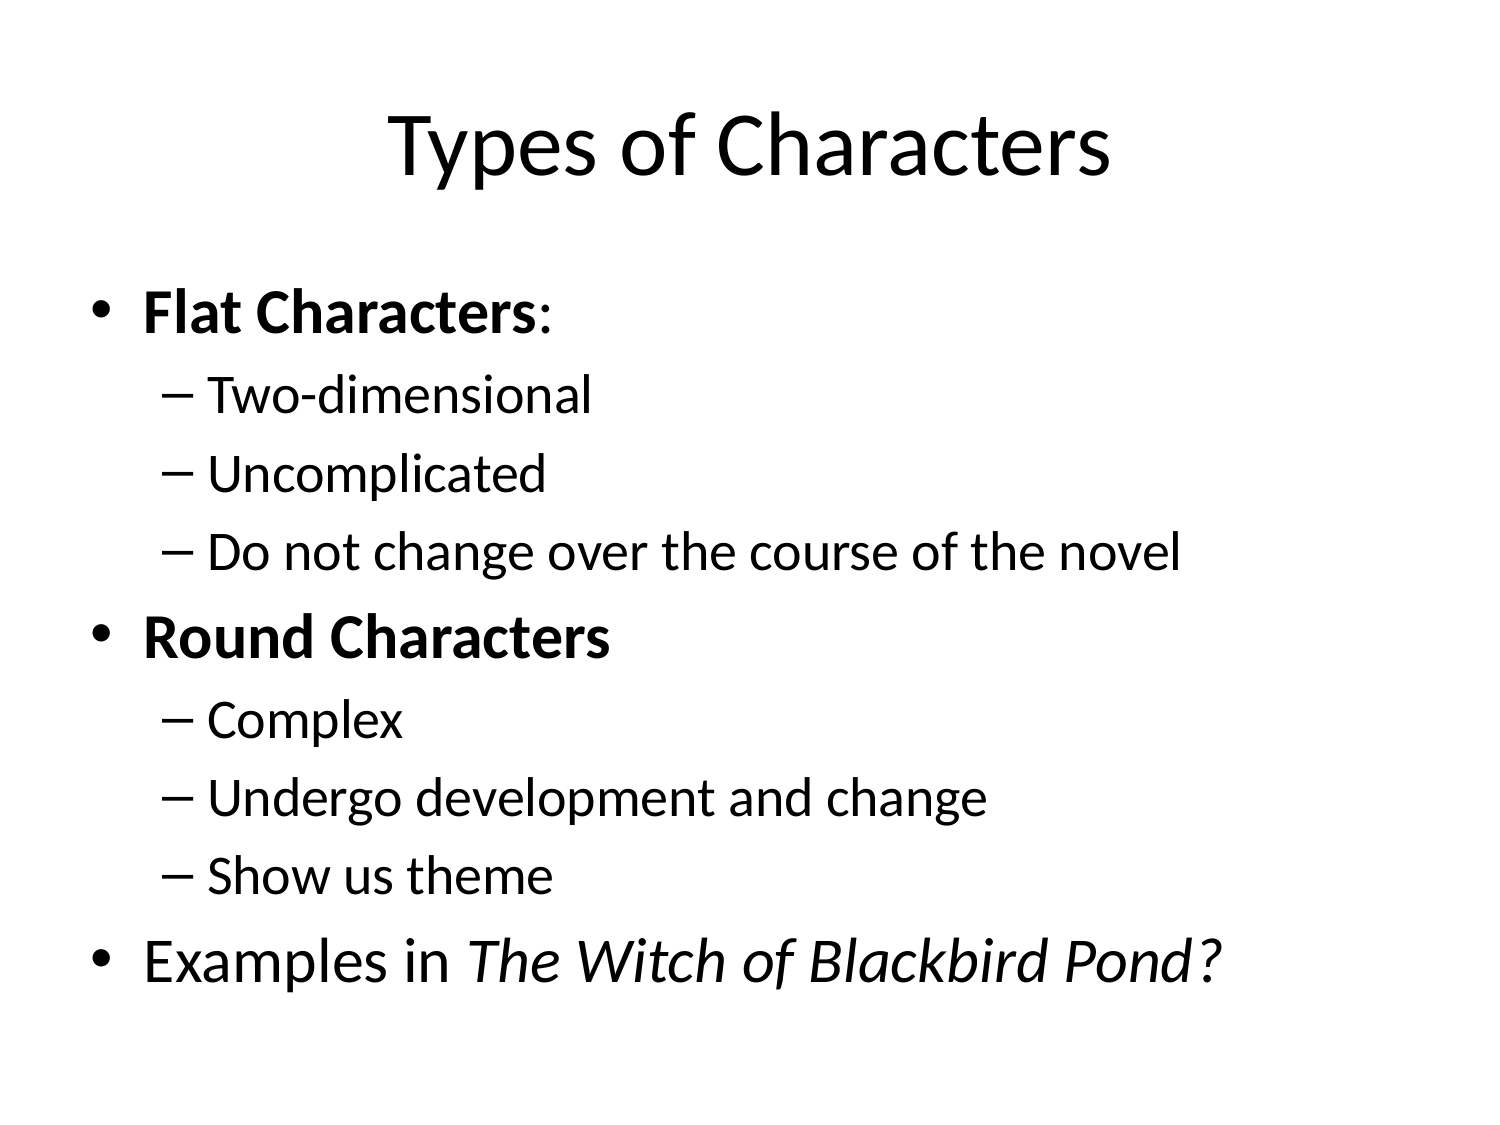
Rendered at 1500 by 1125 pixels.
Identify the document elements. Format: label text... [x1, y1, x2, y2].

list Flat Characters: Two-dimensional Uncomplicated Do not change over the course of the novel Round Characters Complex Undergo development and change Show us theme Examples in The Witch of Blackbird Pond? [75, 262, 1425, 1005]
title Types of Characters [75, 45, 1425, 233]
